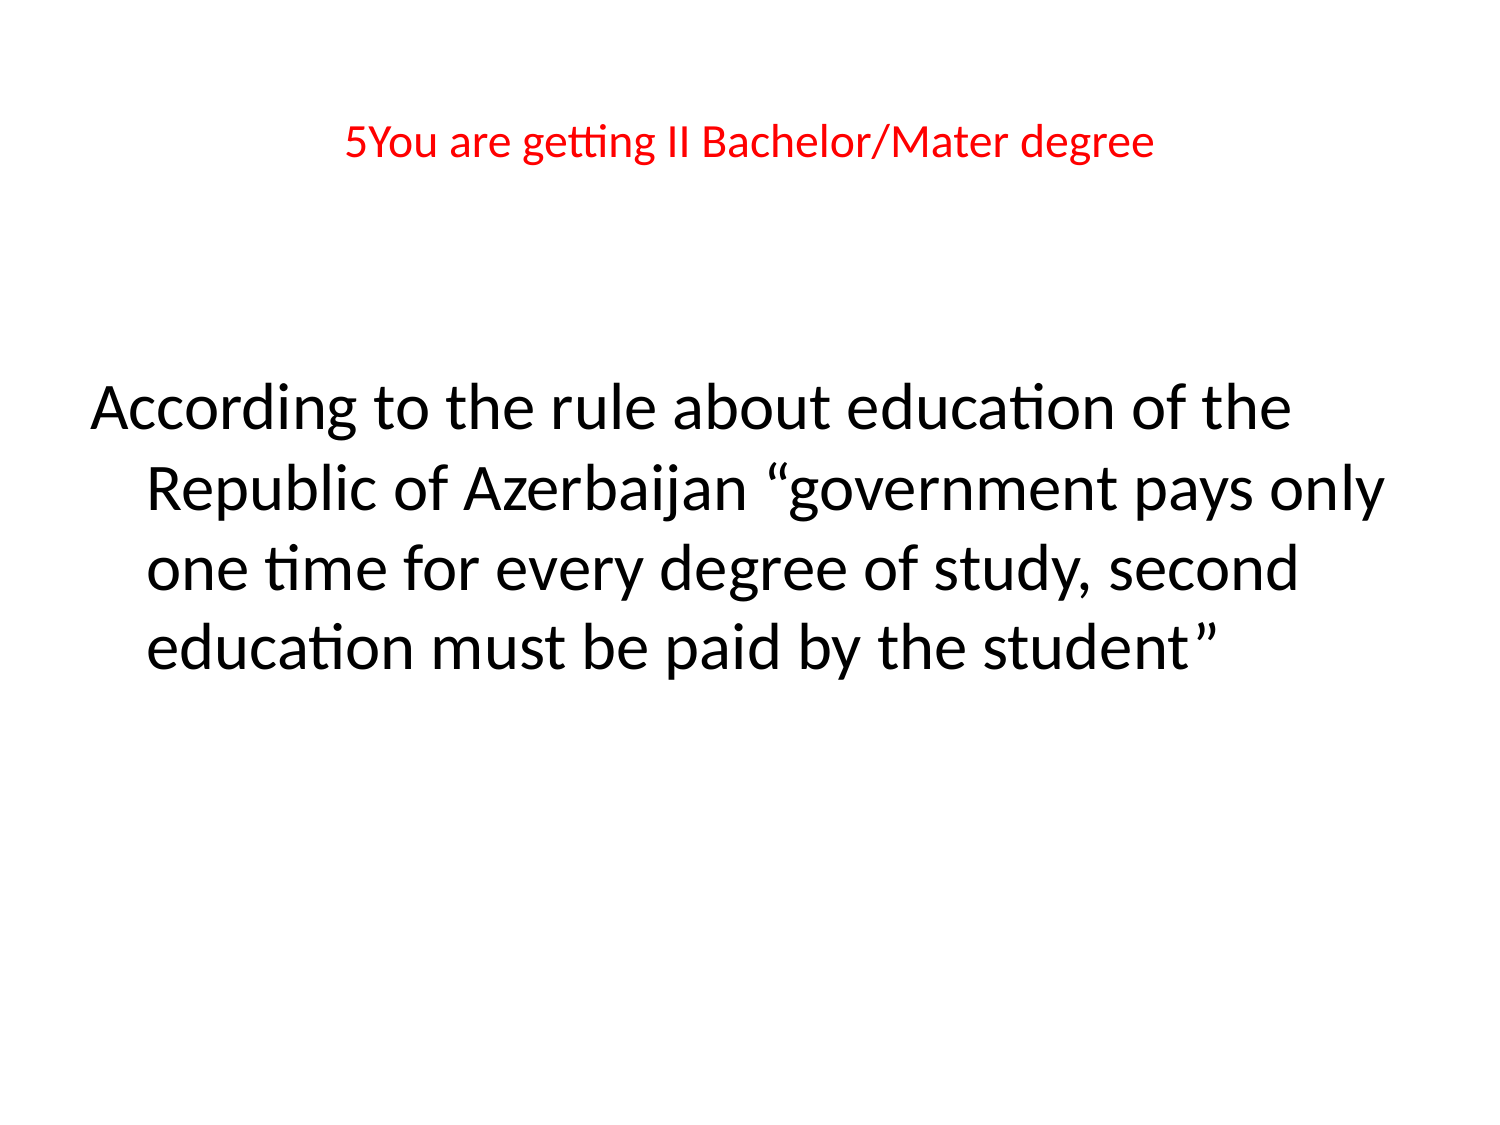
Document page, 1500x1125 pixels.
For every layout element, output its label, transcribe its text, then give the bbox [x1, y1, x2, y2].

list According to the rule about education of the Republic of Azerbaijan “government pays only one time for every degree of study, second education must be paid by the student” [75, 262, 1425, 1005]
title 5You are getting II Bachelor/Mater degree [75, 45, 1425, 233]
